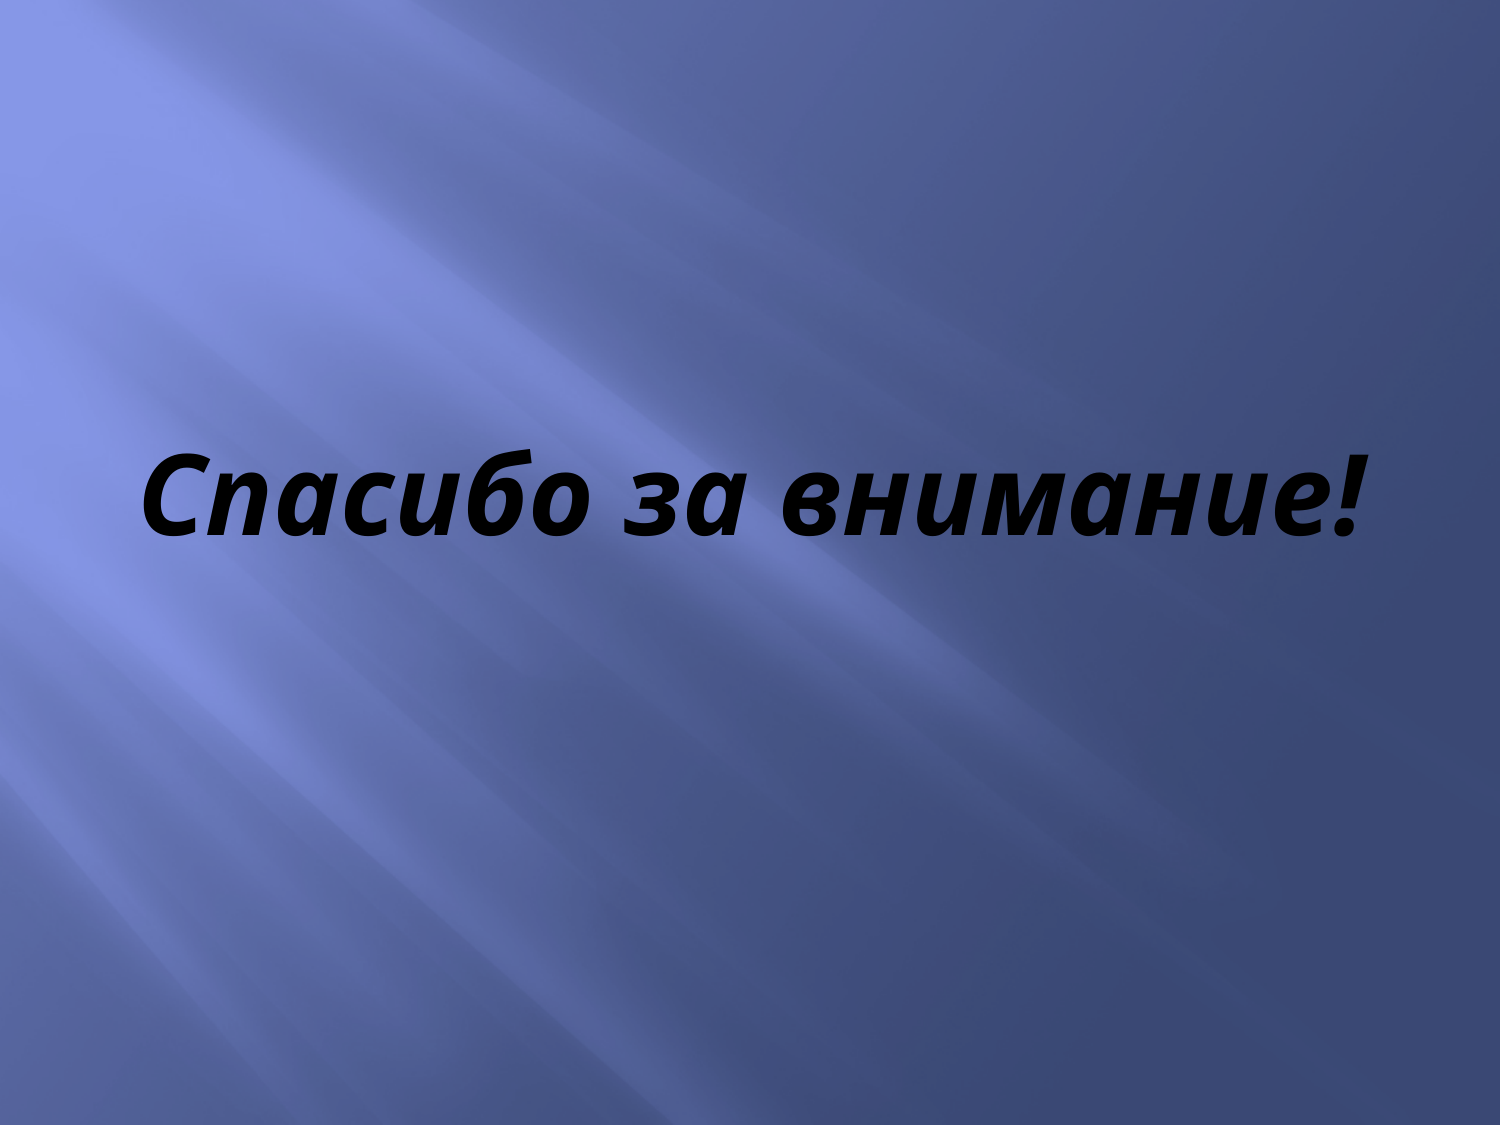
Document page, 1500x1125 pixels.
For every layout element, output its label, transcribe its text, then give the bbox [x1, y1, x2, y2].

title Спасибо за внимание! [76, 397, 1427, 585]
